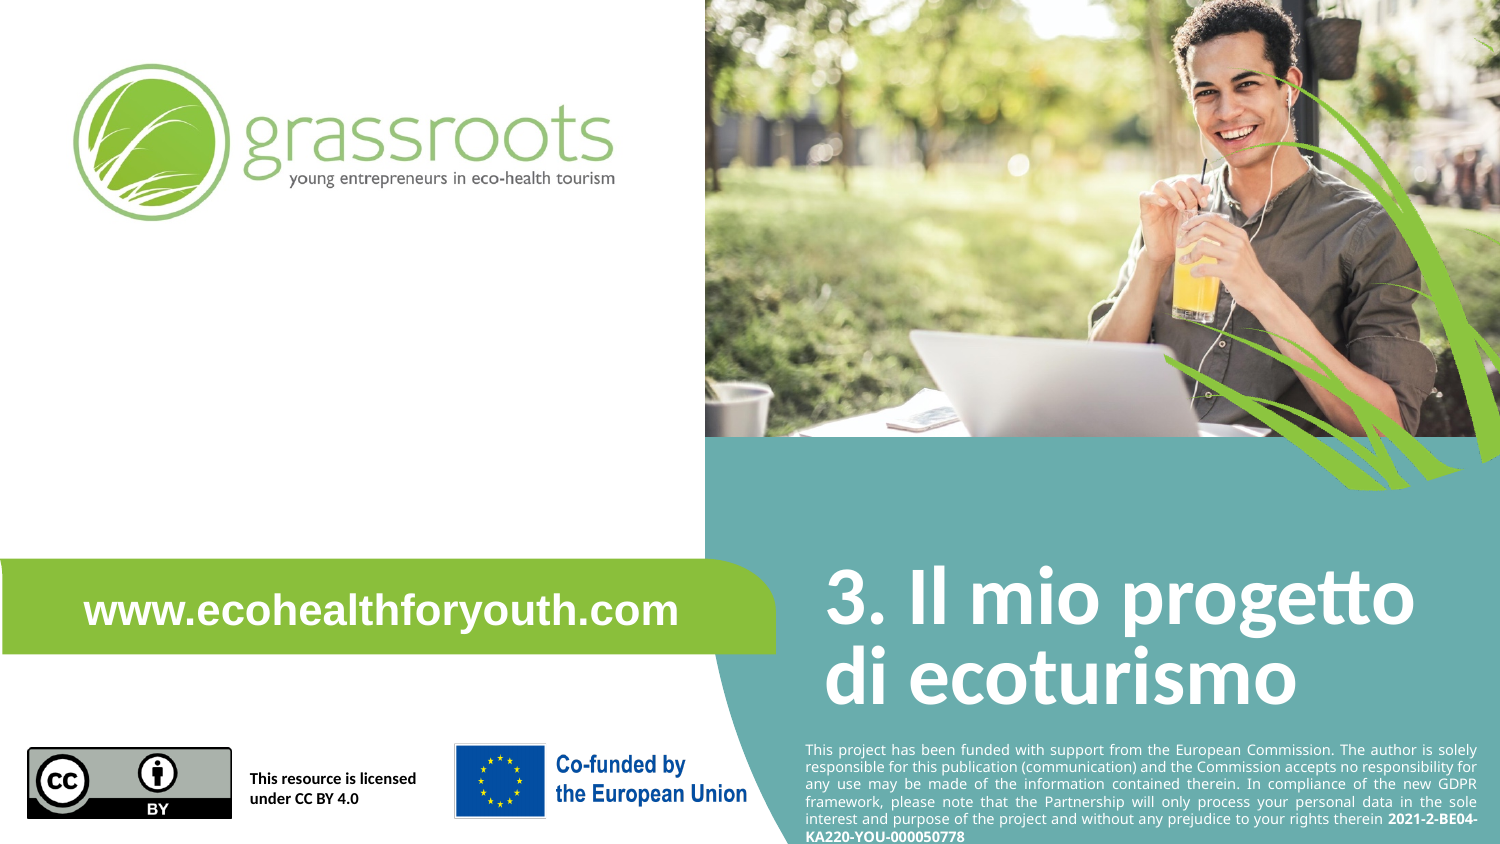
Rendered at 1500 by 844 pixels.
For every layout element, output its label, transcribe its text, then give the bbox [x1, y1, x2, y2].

picture [0, 26, 687, 256]
picture [704, 0, 1500, 498]
list 3. Il mio progetto di ecoturismo [809, 545, 1461, 632]
picture [27, 747, 232, 819]
picture [452, 741, 769, 821]
list www.ecohealthforyouth.com [68, 558, 702, 643]
